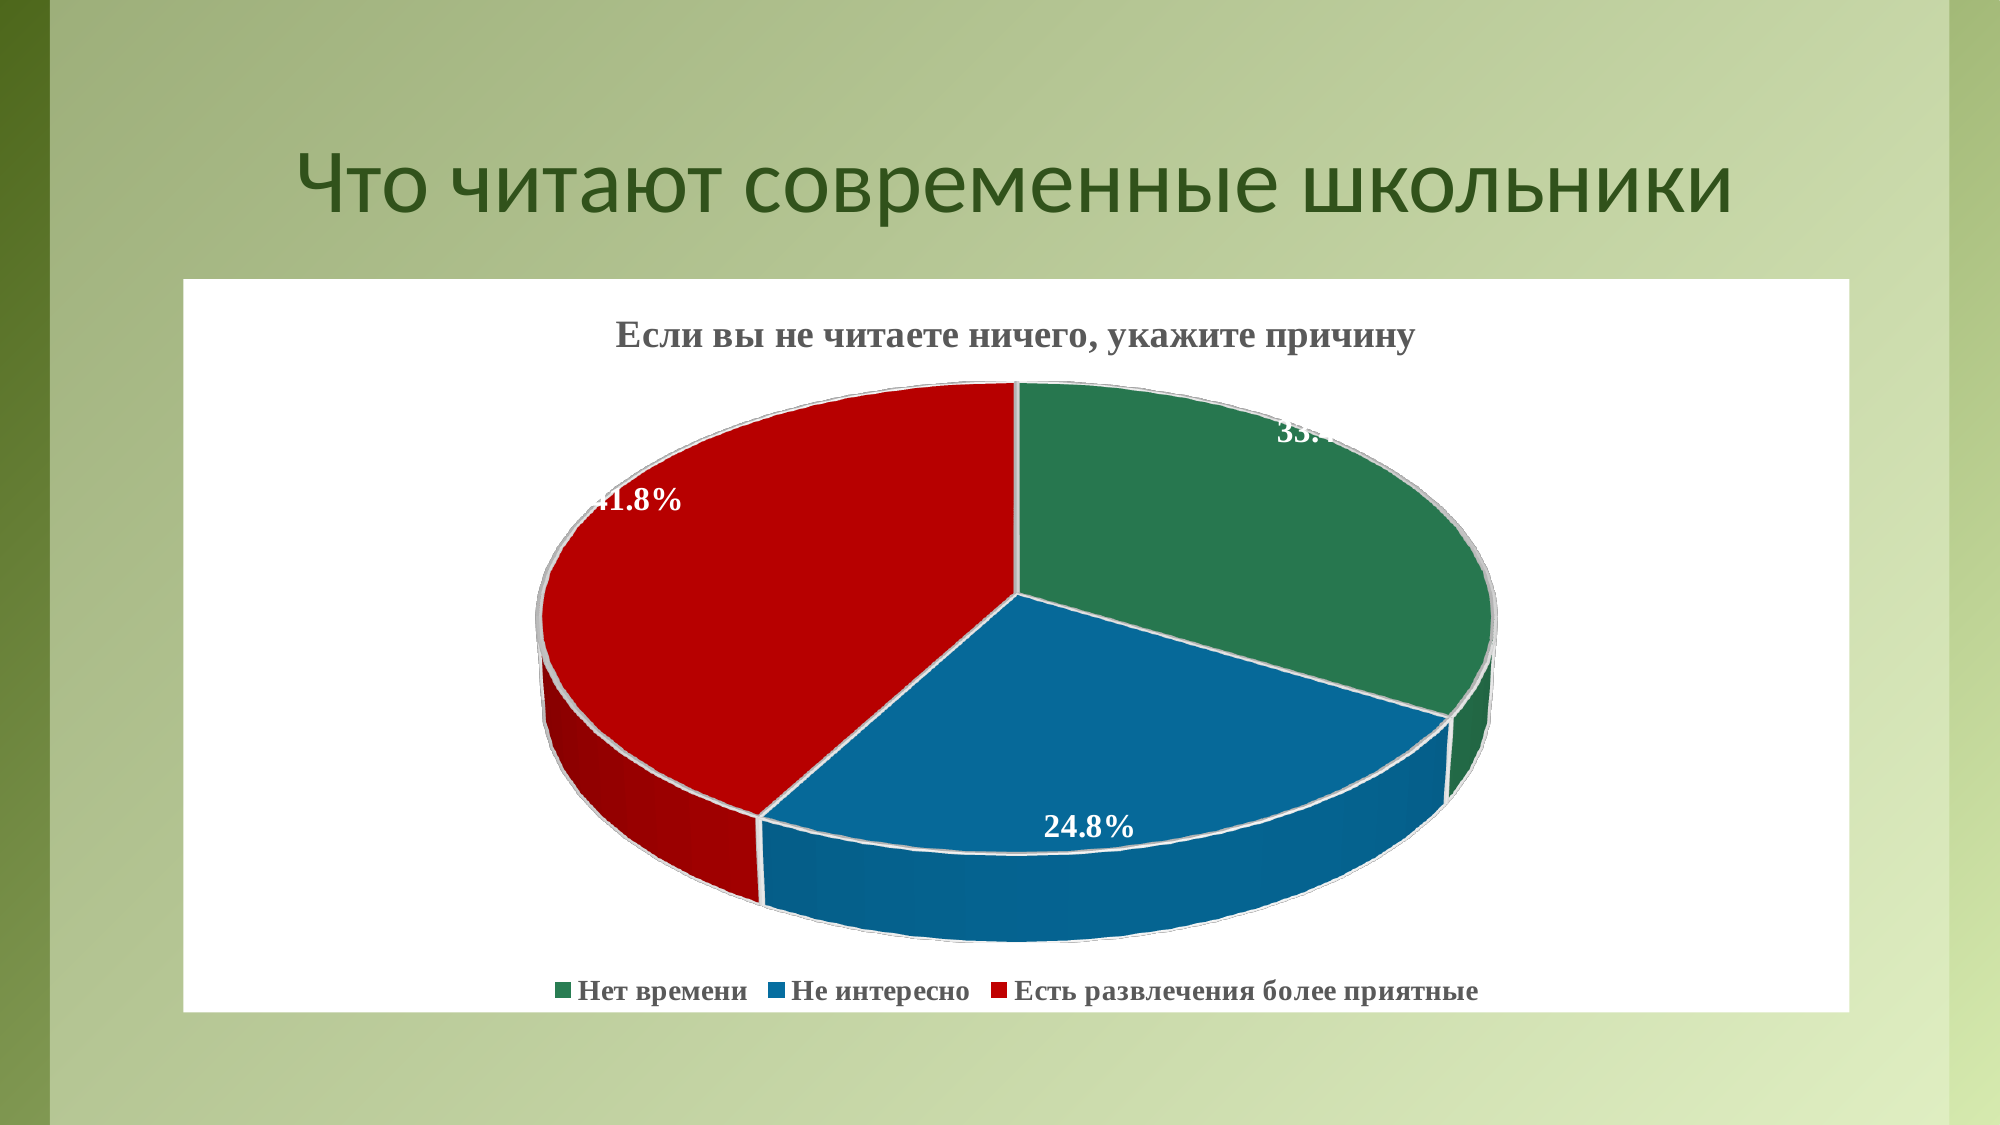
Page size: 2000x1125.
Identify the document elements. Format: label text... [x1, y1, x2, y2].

title Что читают современные школьники [183, 12, 1850, 242]
chart [183, 279, 1850, 1013]
